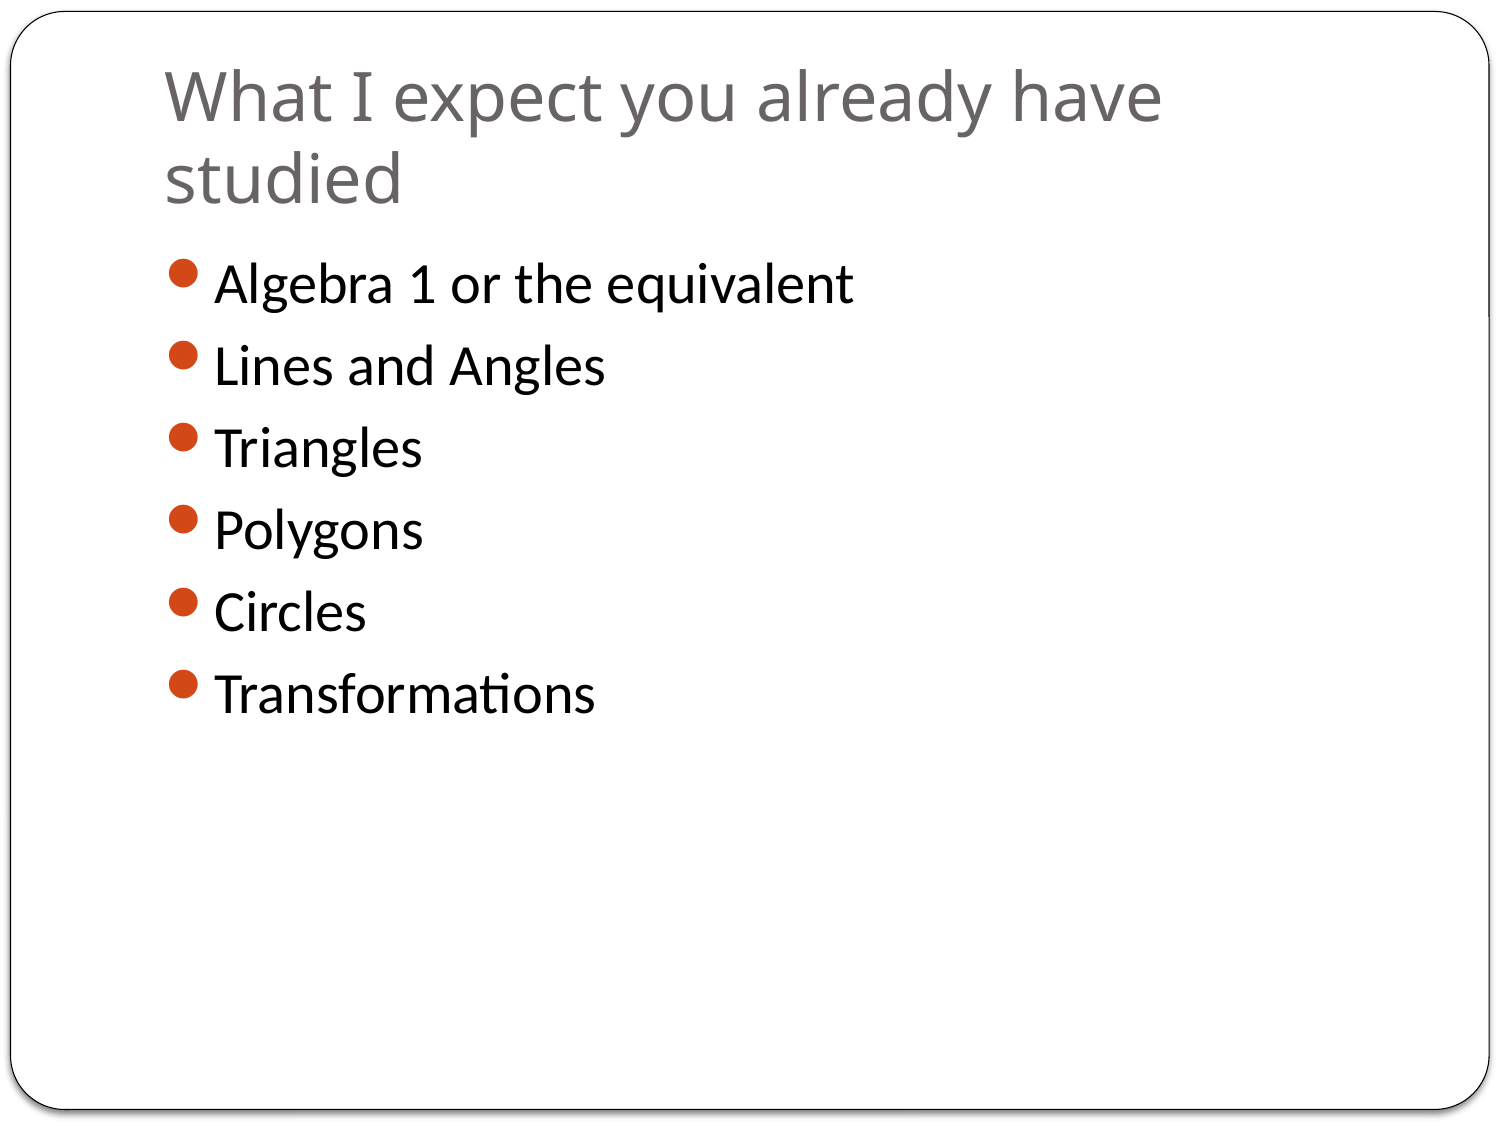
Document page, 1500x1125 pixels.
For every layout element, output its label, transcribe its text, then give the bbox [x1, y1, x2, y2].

title What I expect you already have studied [150, 45, 1425, 233]
list Algebra 1 or the equivalent Lines and Angles Triangles Polygons Circles Transformations [150, 237, 1425, 988]
